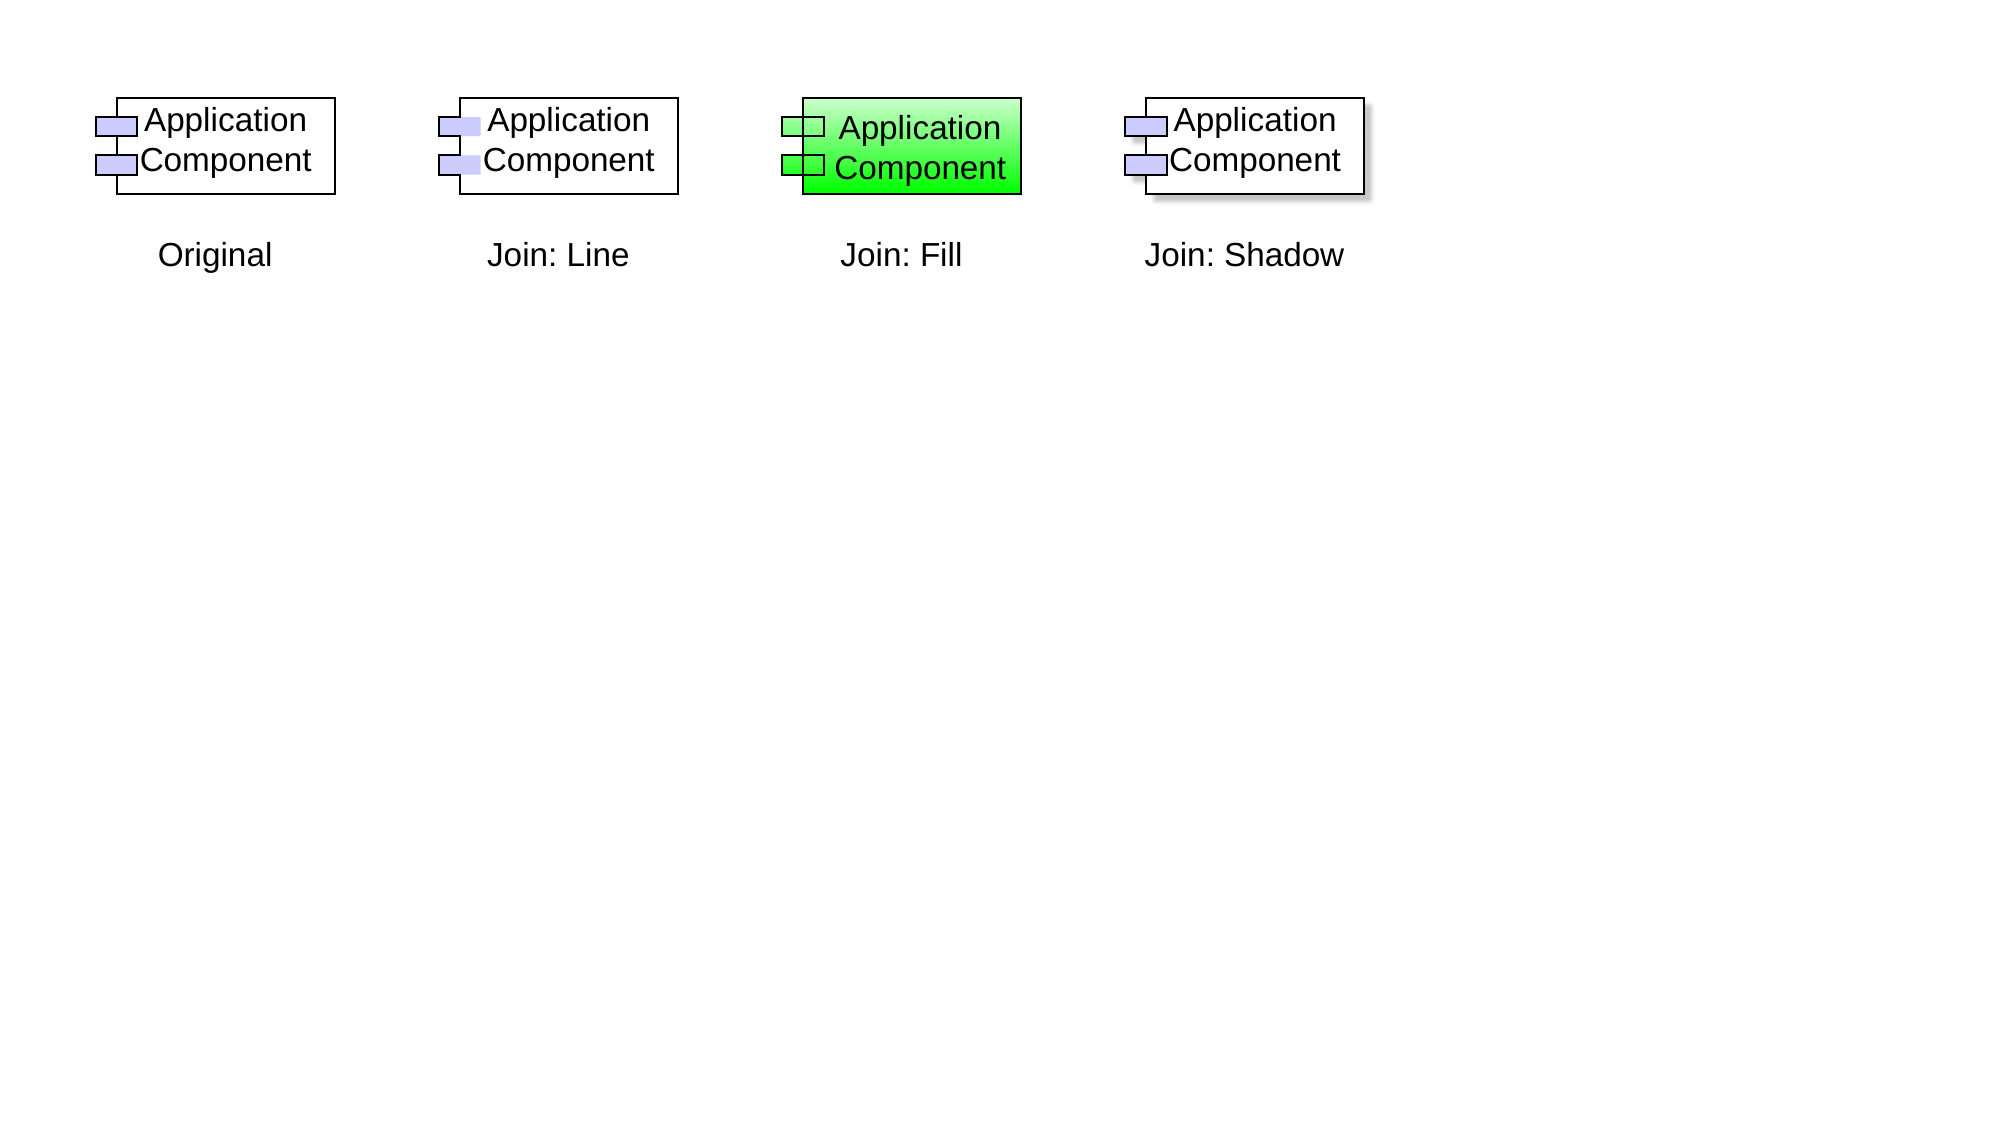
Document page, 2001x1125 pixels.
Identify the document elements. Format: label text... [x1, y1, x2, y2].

text_box Application Component [116, 97, 335, 194]
text_box Original [151, 233, 279, 280]
text_box Join: Shadow [1138, 233, 1351, 280]
text_box [782, 117, 824, 137]
text_box Join: Fill [834, 233, 969, 280]
text_box [95, 117, 138, 137]
text_box [74, 74, 1386, 278]
text_box [782, 155, 824, 175]
text_box Application Component [1145, 97, 1365, 194]
text_box [1125, 117, 1167, 137]
text_box [95, 155, 138, 175]
text_box [438, 97, 678, 194]
text_box [1125, 155, 1167, 175]
text_box [802, 97, 1021, 194]
text_box Join: Line [480, 233, 636, 280]
